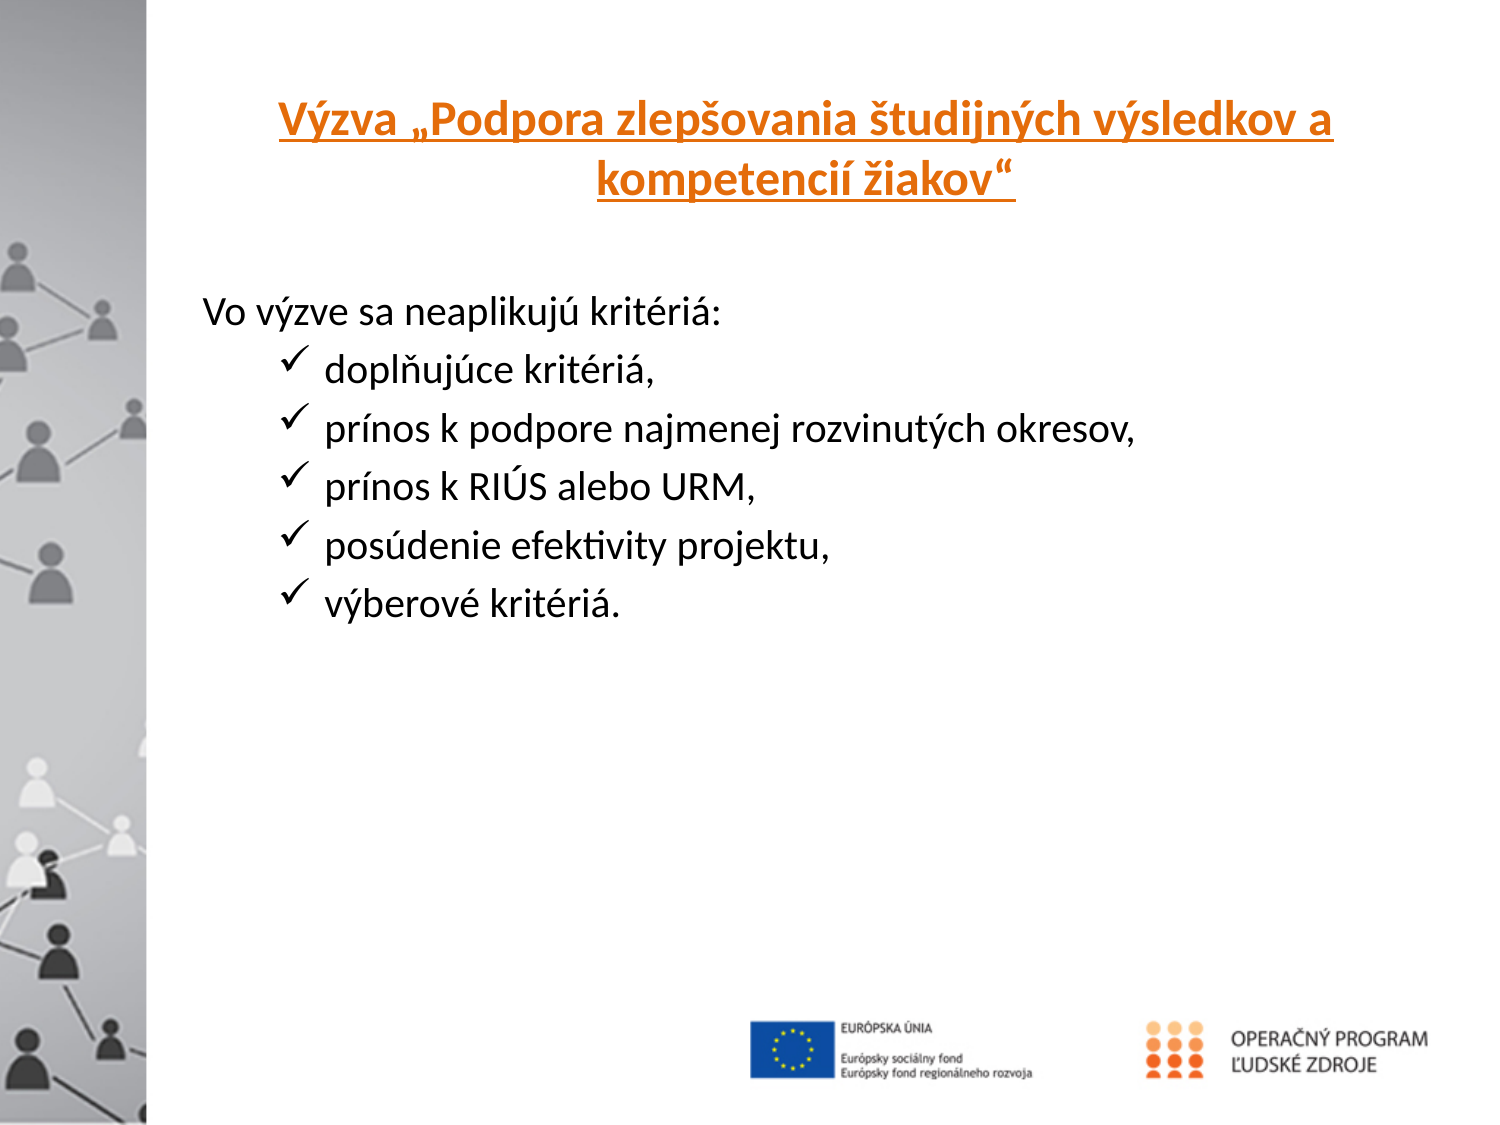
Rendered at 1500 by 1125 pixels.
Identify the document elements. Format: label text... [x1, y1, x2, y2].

list Výzva „Podpora zlepšovania študijných výsledkov a kompetencií žiakov“ Vo výzve sa neaplikujú kritériá: doplňujúce kritériá, prínos k podpore najmenej rozvinutých okresov, prínos k RIÚS alebo URM, posúdenie efektivity projektu, výberové kritériá. [187, 77, 1426, 1000]
picture [0, 0, 1500, 1125]
